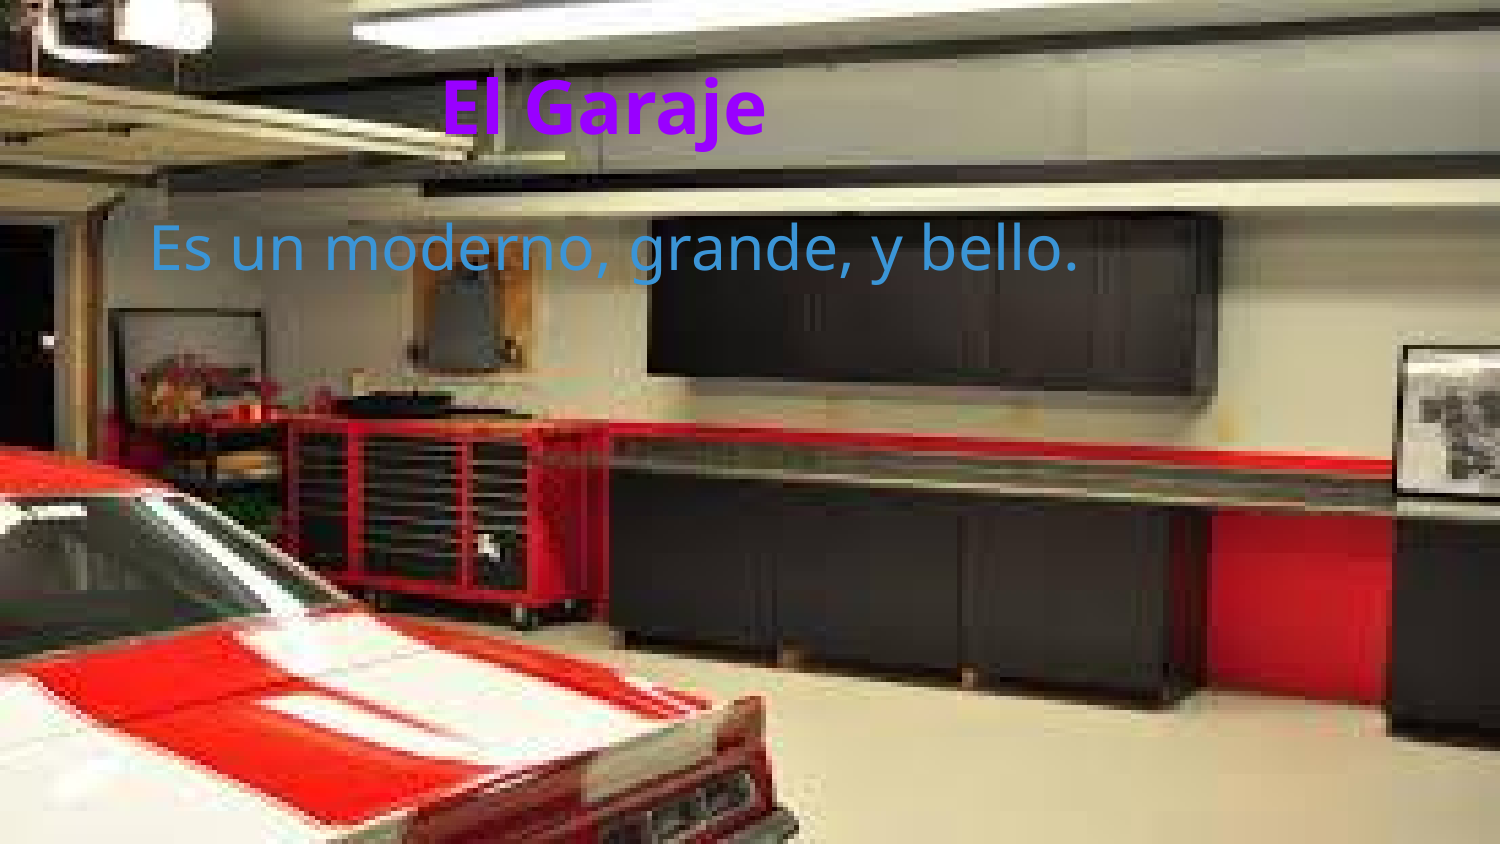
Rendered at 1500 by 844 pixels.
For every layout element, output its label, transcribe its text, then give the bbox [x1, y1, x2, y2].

title El Garaje [424, 23, 840, 165]
picture [0, 0, 1500, 844]
list Es un moderno, grande, y bello. [102, 192, 1232, 324]
